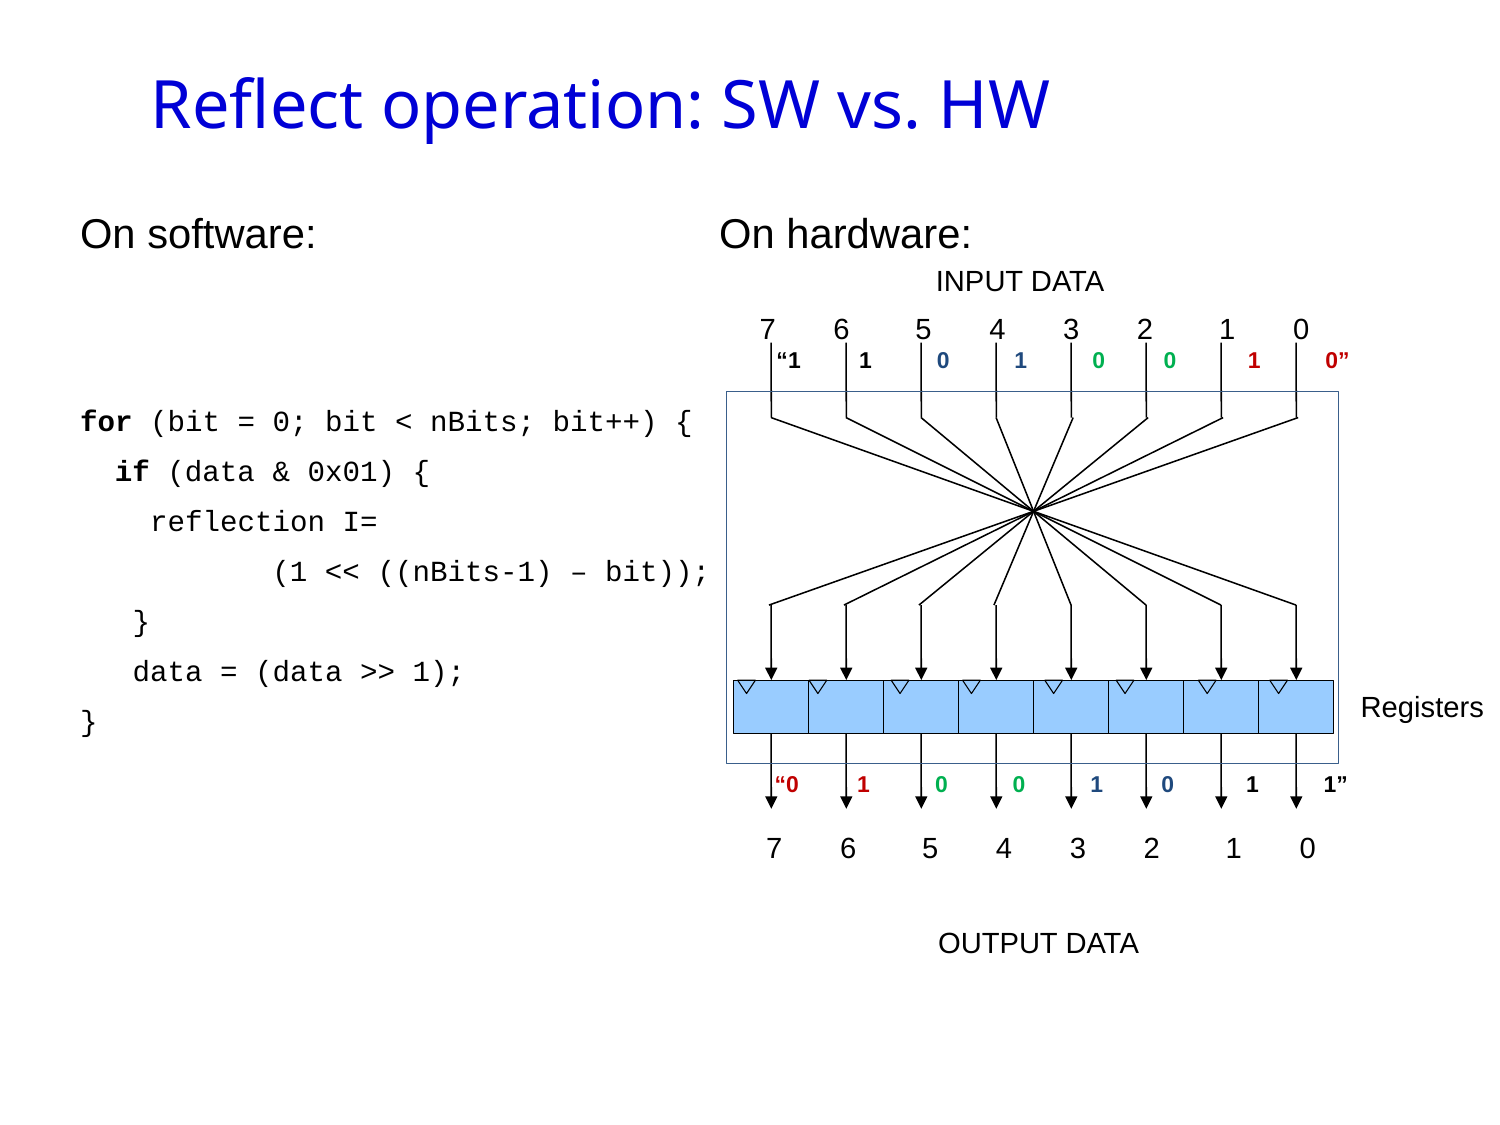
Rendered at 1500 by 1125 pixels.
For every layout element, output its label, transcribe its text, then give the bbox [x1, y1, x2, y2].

text_box “1 1 0 1 0 0 1 0” [761, 338, 1343, 388]
text_box [724, 390, 1341, 765]
text_box 7 6 5 4 3 2 1 0 [744, 303, 1326, 354]
text_box “0 1 0 0 1 0 1 1” [759, 761, 1341, 812]
text_box 7 6 5 4 3 2 1 0 [751, 822, 1333, 872]
text_box OUTPUT DATA [923, 916, 1161, 967]
text_box INPUT DATA [921, 255, 1126, 305]
text_box Reflect operation: SW vs. HW [135, 30, 1436, 173]
text_box Registers [1345, 680, 1500, 731]
text_box On software: On hardware: for (bit = 0; bit < nBits; bit++) { if (data & 0x01) { reflection I= (1 << ((nBits-1) – bit)); } data = (data >> 1); } [64, 199, 1441, 1041]
